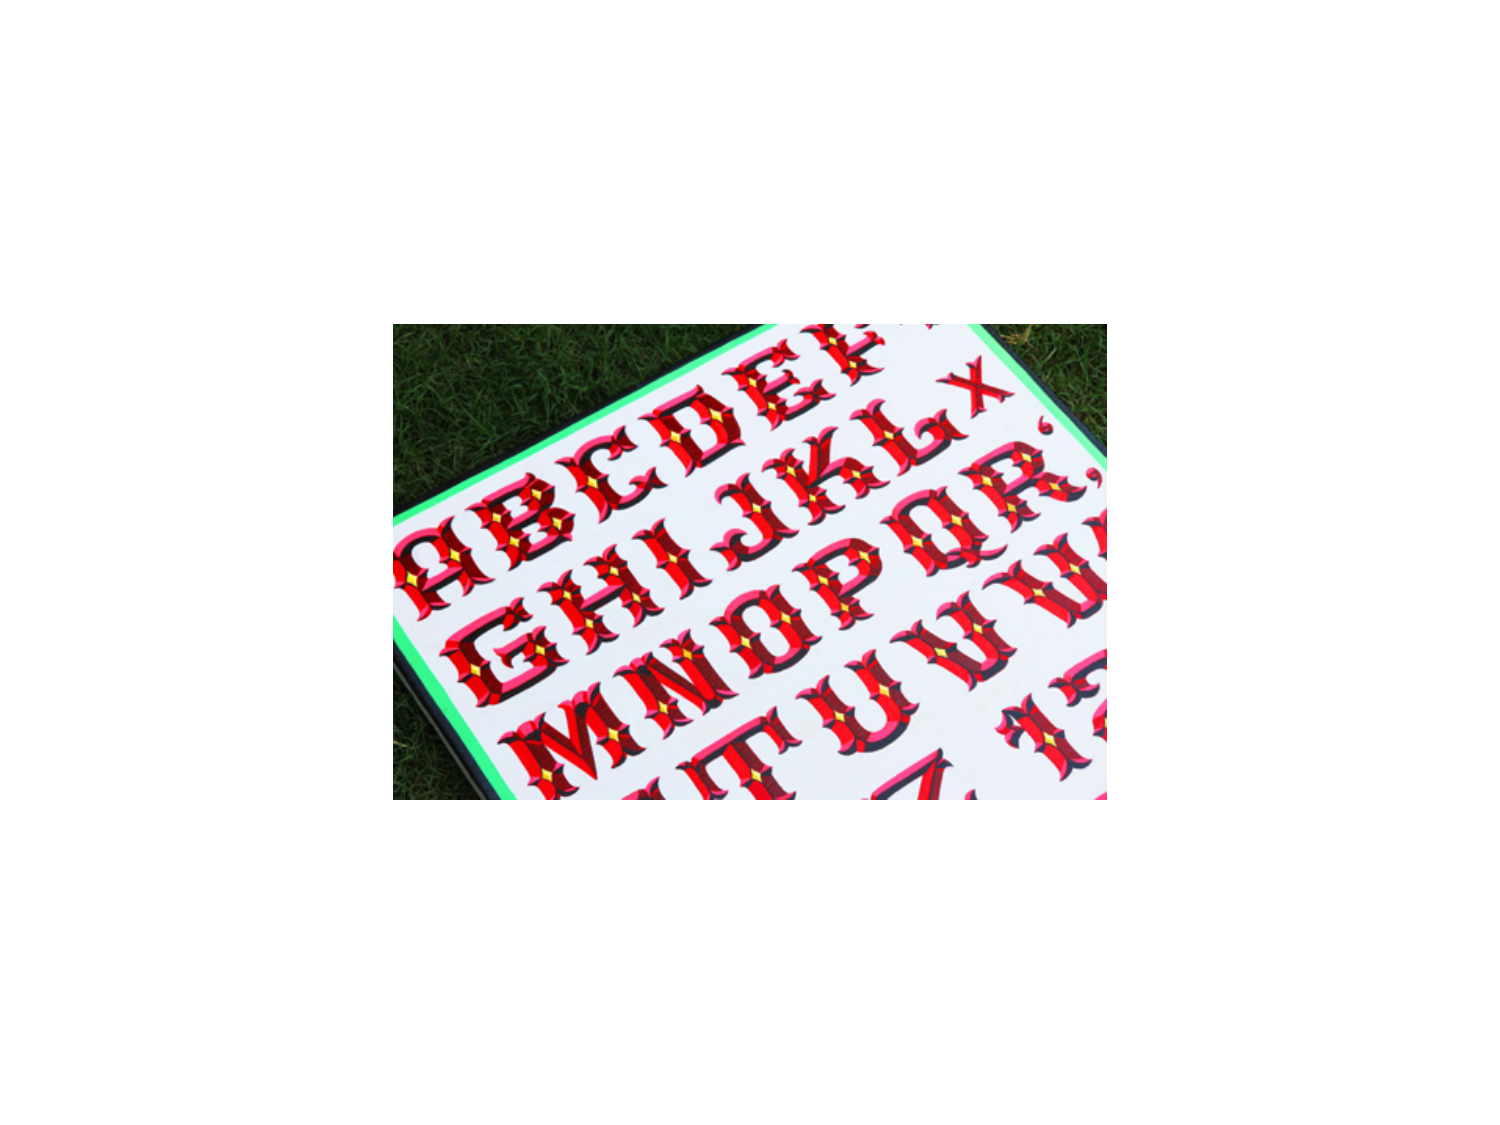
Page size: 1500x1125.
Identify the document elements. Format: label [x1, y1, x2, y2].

picture [393, 324, 1107, 801]
